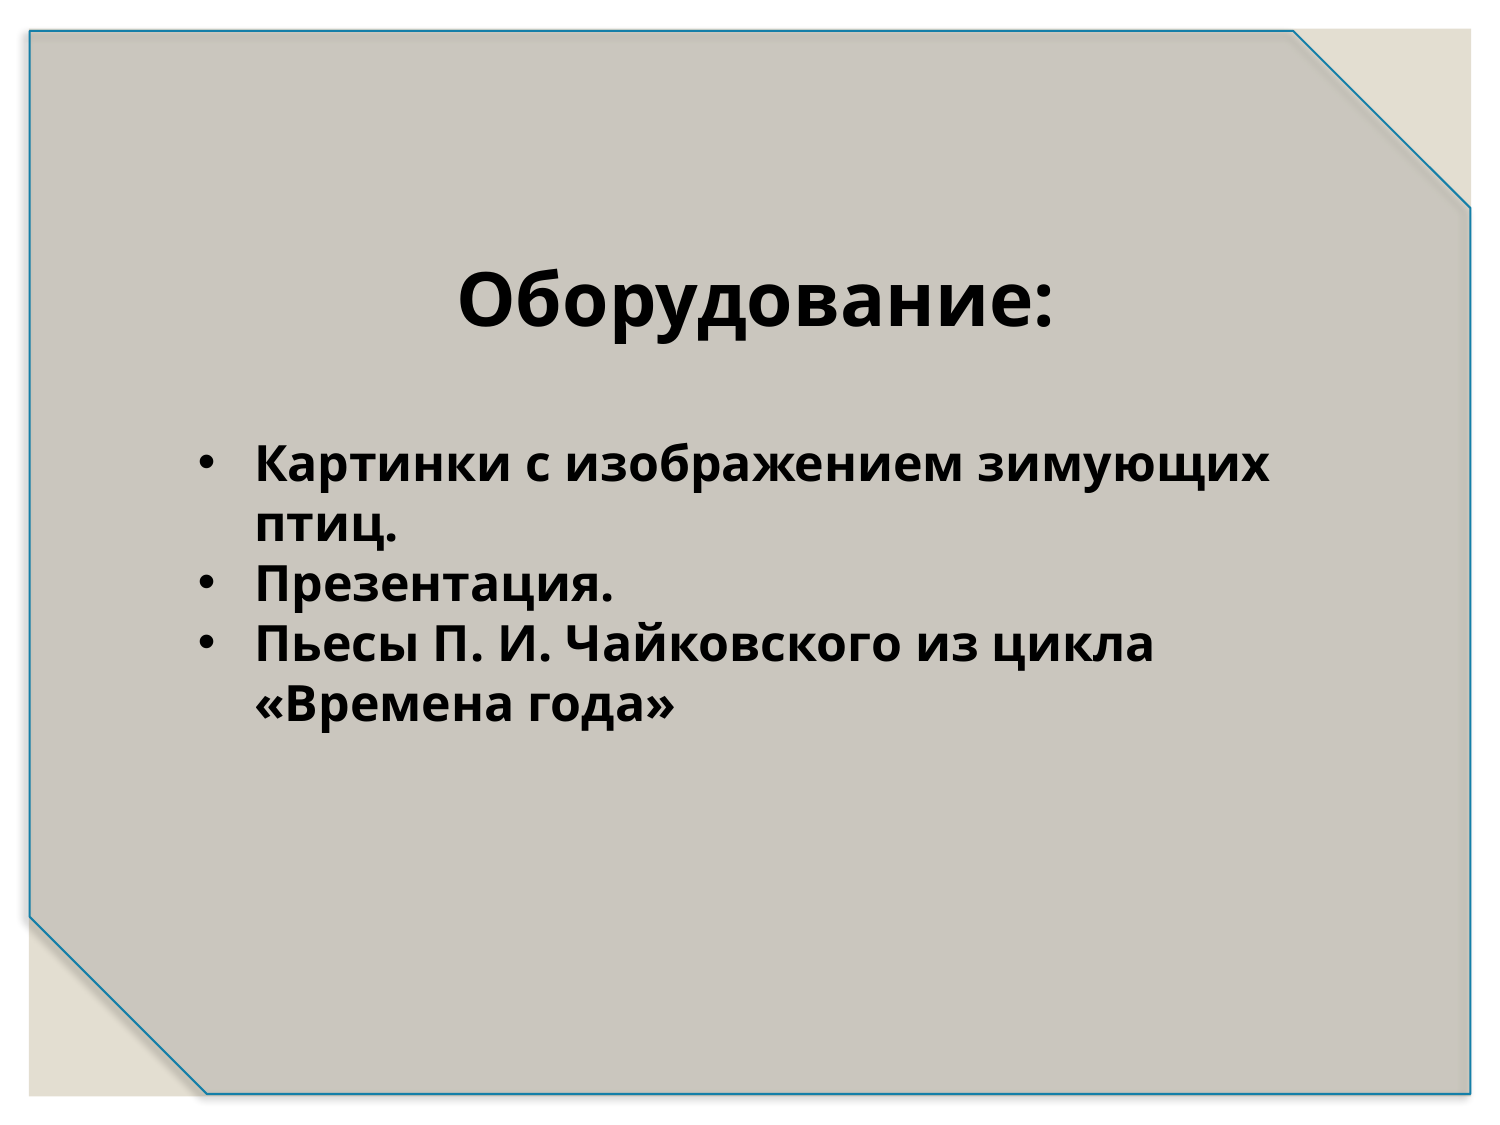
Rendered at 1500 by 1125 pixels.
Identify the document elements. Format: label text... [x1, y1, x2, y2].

text_box Оборудование: Картинки с изображением зимующих птиц. Презентация. Пьесы П. И. Чайковского из цикла «Времена года» [182, 243, 1329, 739]
text_box [28, 29, 1472, 1096]
